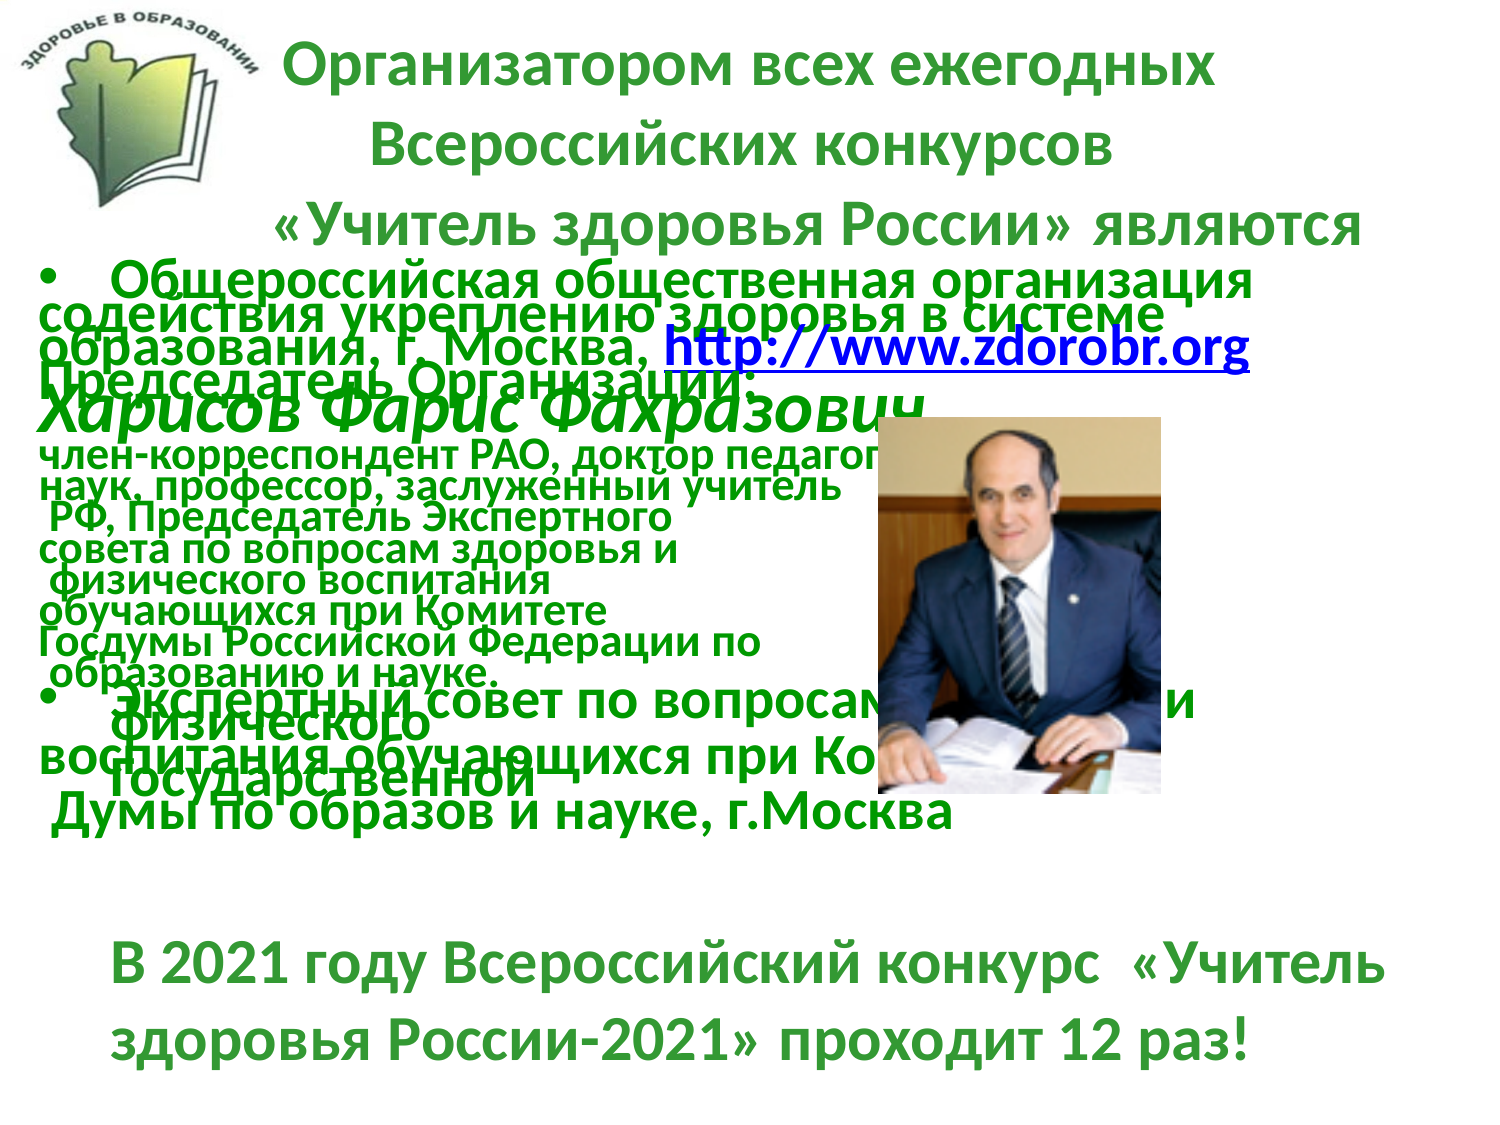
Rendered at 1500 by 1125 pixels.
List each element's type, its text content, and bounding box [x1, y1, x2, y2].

picture [878, 417, 1161, 794]
picture [0, 0, 282, 212]
title Организатором всех ежегодных Всероссийских конкурсов «Учитель здоровья России» являются [58, 45, 1442, 233]
list Общероссийская общественная организация содействия укреплению здоровья в системе образования, г. Москва, http://www.zdorobr.org Председатель Организации: Харисов Фарис Фахразович, член-корреспондент РАО, доктор педагогических наук, профессор, заслуженный учитель РФ, Председатель Экспертного совета по вопросам здоровья и физического воспитания обучающихся при Комитете Госдумы Российской Федерации по образованию и науке. Экспертный совет по вопросам здоровья и физического воспитания обучающихся при Комитете Государственной Думы по образов и науке, г.Москва В 2021 году Всероссийский конкурс «Учитель здоровья России-2021» проходит 12 раз! [23, 281, 1477, 1102]
